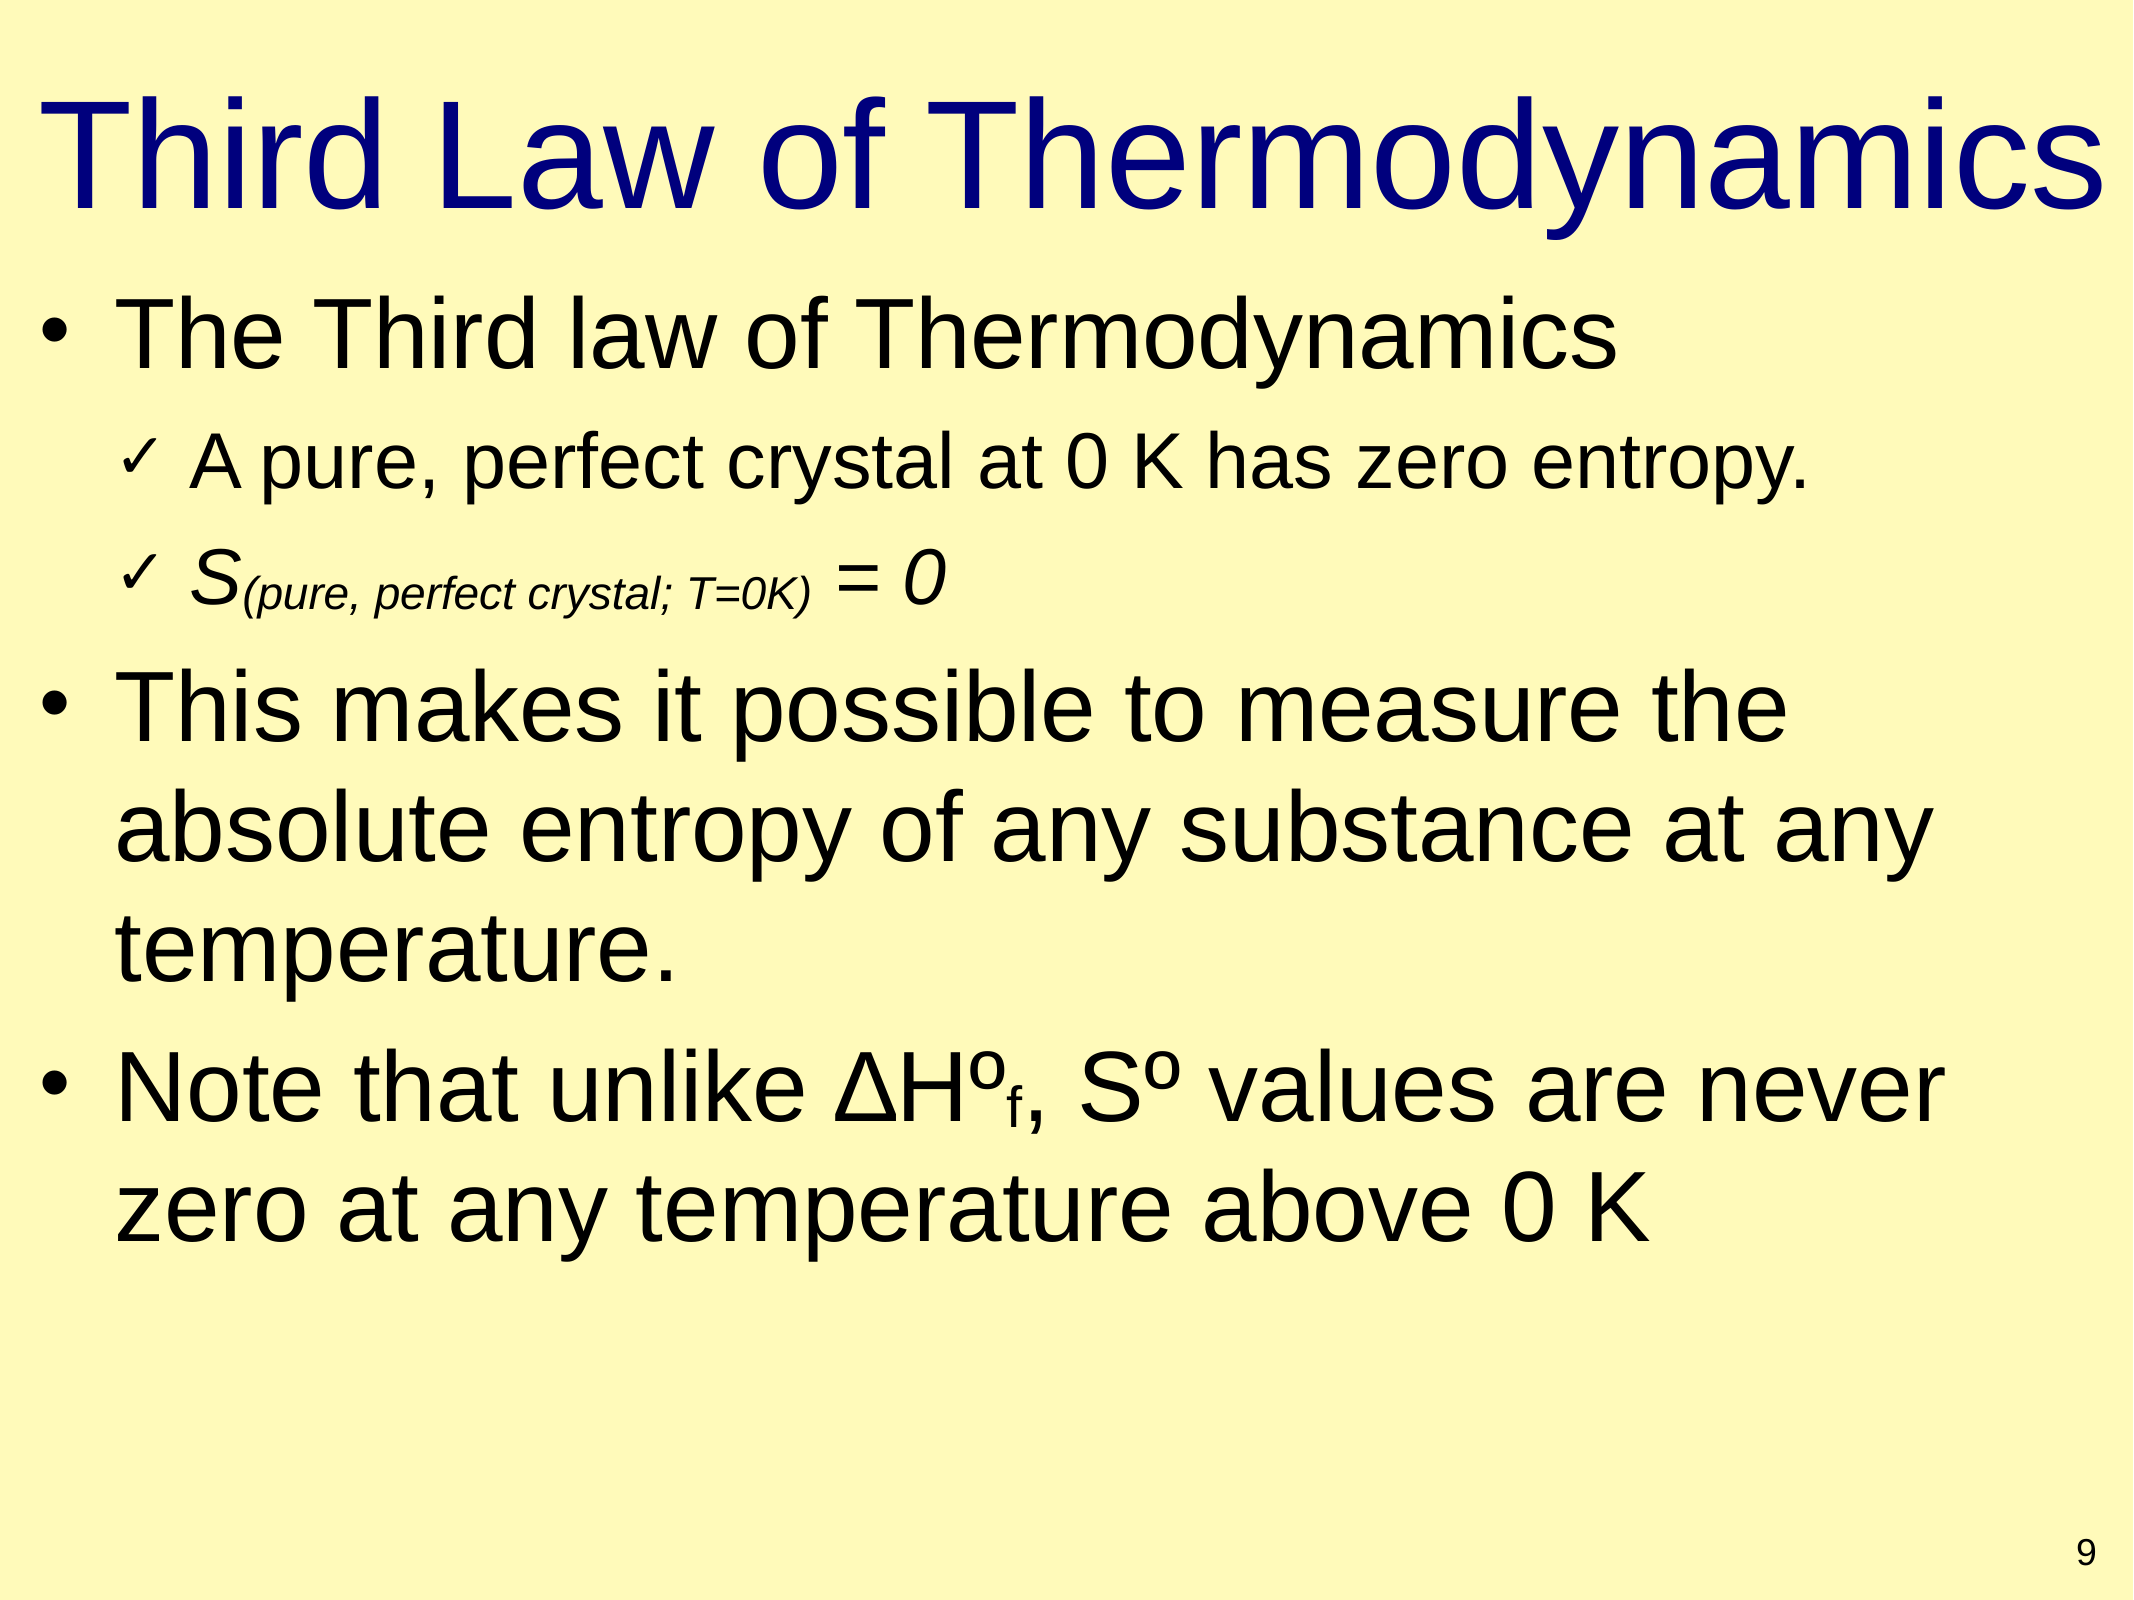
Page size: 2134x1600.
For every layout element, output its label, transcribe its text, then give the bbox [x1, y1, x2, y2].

title Third Law of Thermodynamics [32, 41, 2116, 253]
list The Third law of Thermodynamics A pure, perfect crystal at 0 K has zero entropy. S(pure, perfect crystal; T=0K) = 0 This makes it possible to measure the absolute entropy of any substance at any temperature. Note that unlike ∆Hºf, Sº values are never zero at any temperature above 0 K [39, 268, 2116, 1578]
